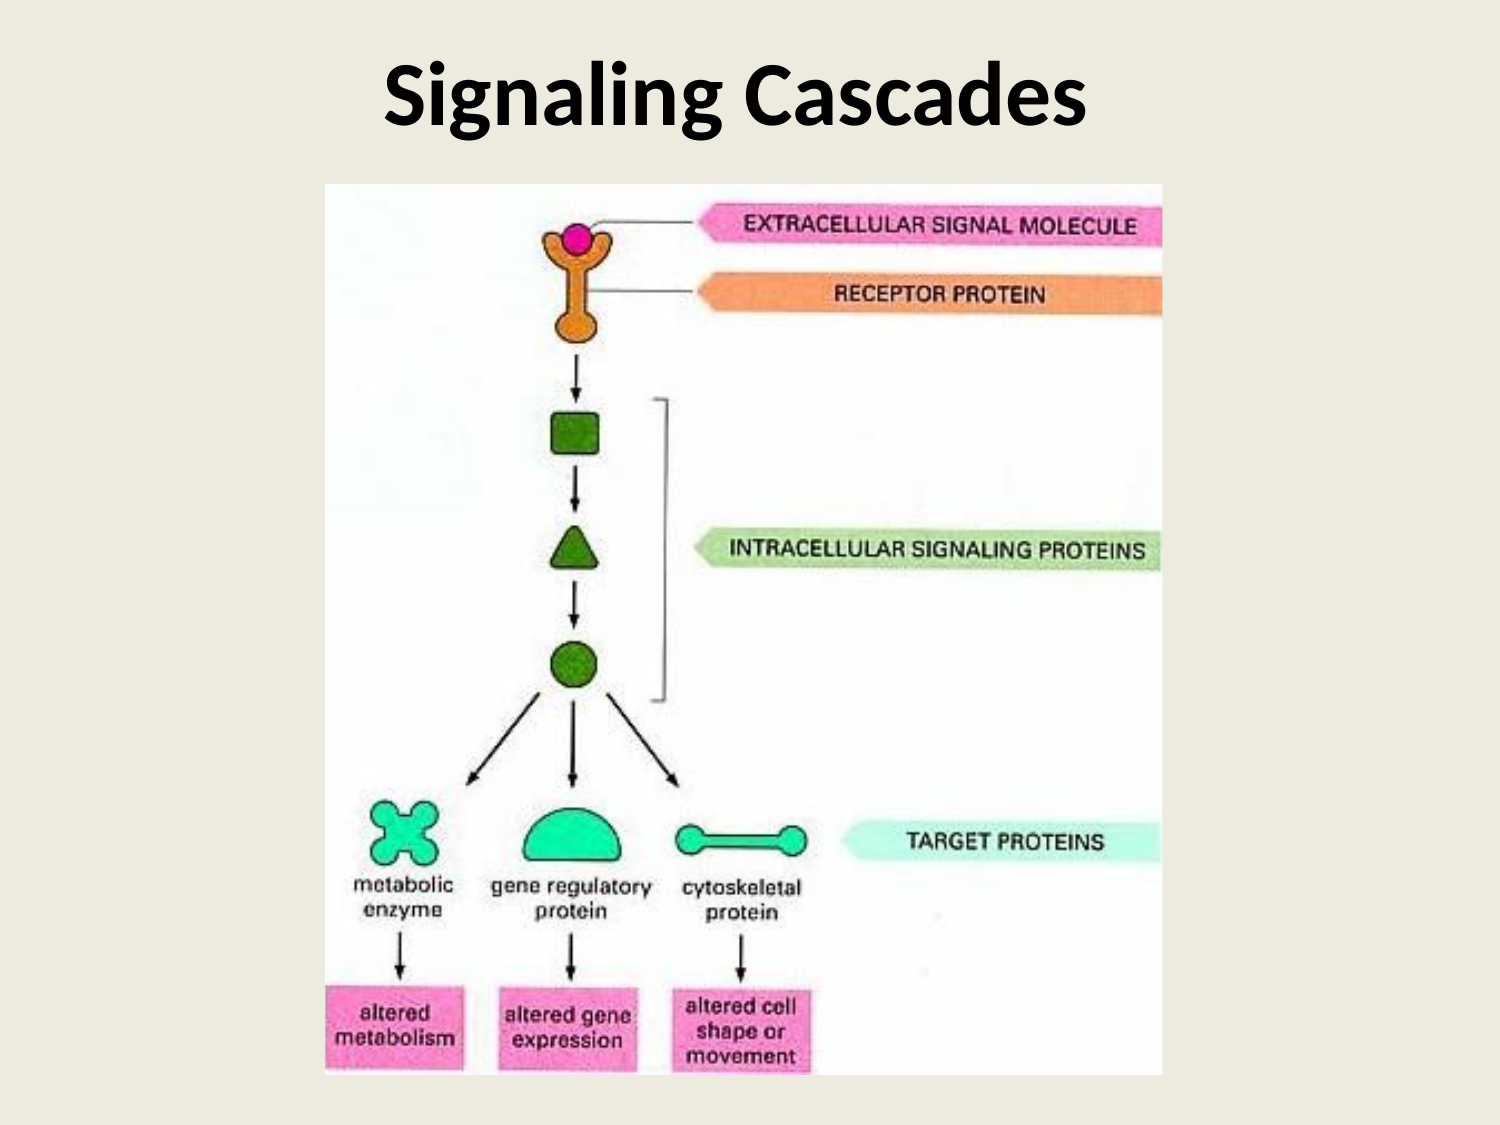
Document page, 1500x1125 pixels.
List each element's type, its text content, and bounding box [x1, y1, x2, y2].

text_box [324, 184, 1163, 1075]
title Signaling Cascades [263, 33, 1236, 222]
